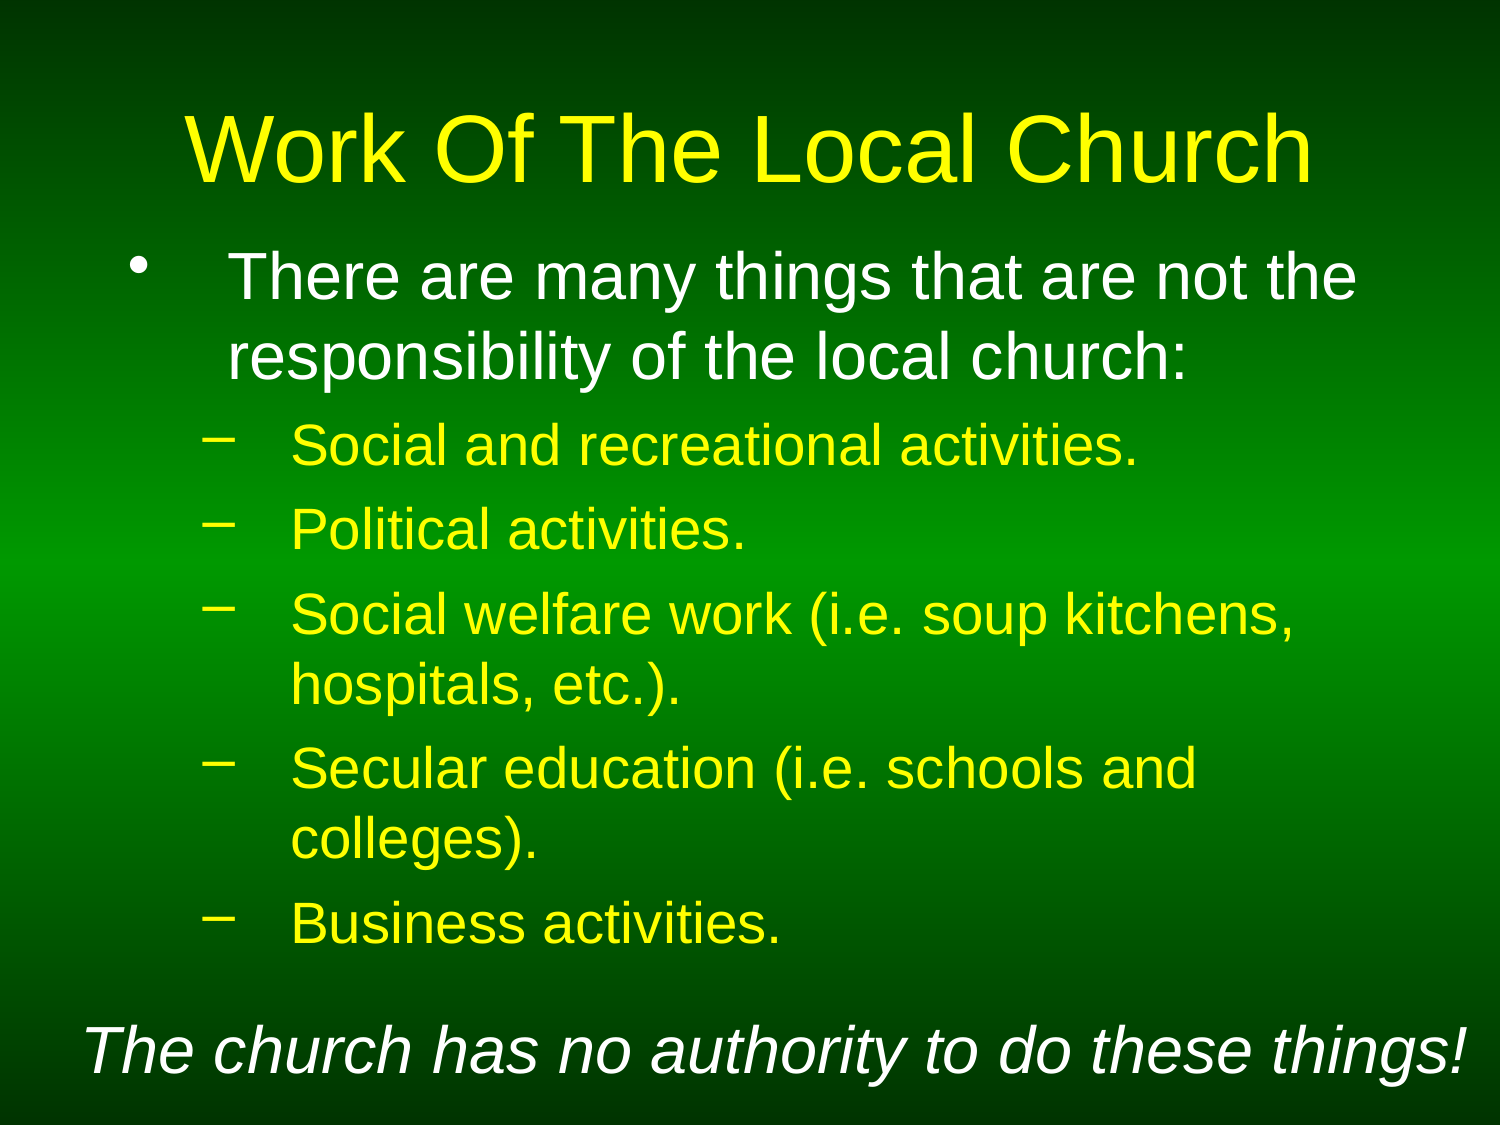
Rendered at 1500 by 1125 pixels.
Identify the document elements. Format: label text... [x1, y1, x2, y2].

title Work Of The Local Church [37, 50, 1463, 238]
text_box The church has no authority to do these things! [50, 999, 1500, 1095]
list There are many things that are not the responsibility of the local church: Social and recreational activities. Political activities. Social welfare work (i.e. soup kitchens, hospitals, etc.). Secular education (i.e. schools and colleges). Business activities. [112, 224, 1463, 999]
